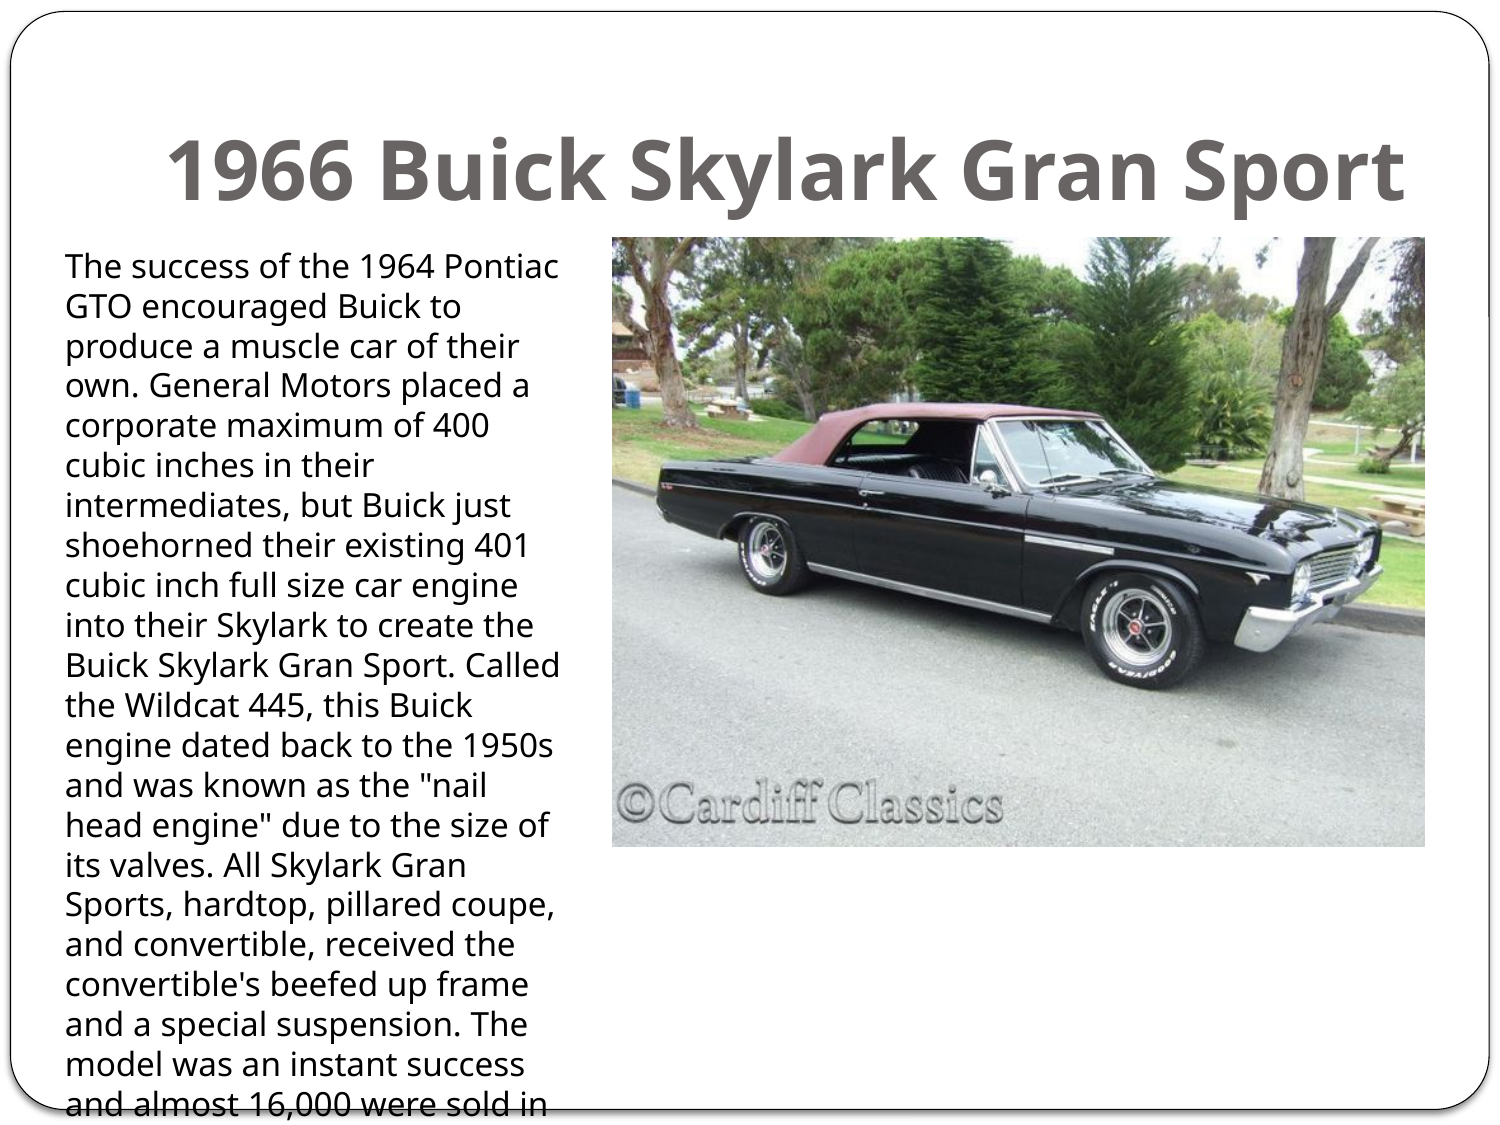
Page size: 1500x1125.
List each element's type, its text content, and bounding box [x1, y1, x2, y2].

title 1966 Buick Skylark Gran Sport [150, 44, 1425, 233]
list The success of the 1964 Pontiac GTO encouraged Buick to produce a muscle car of their own. General Motors placed a corporate maximum of 400 cubic inches in their intermediates, but Buick just shoehorned their existing 401 cubic inch full size car engine into their Skylark to create the Buick Skylark Gran Sport. Called the Wildcat 445, this Buick engine dated back to the 1950s and was known as the "nail head engine" due to the size of its valves. All Skylark Gran Sports, hardtop, pillared coupe, and convertible, received the convertible's beefed up frame and a special suspension. The model was an instant success and almost 16,000 were sold in 1965. [50, 237, 588, 1000]
picture [612, 237, 1426, 847]
